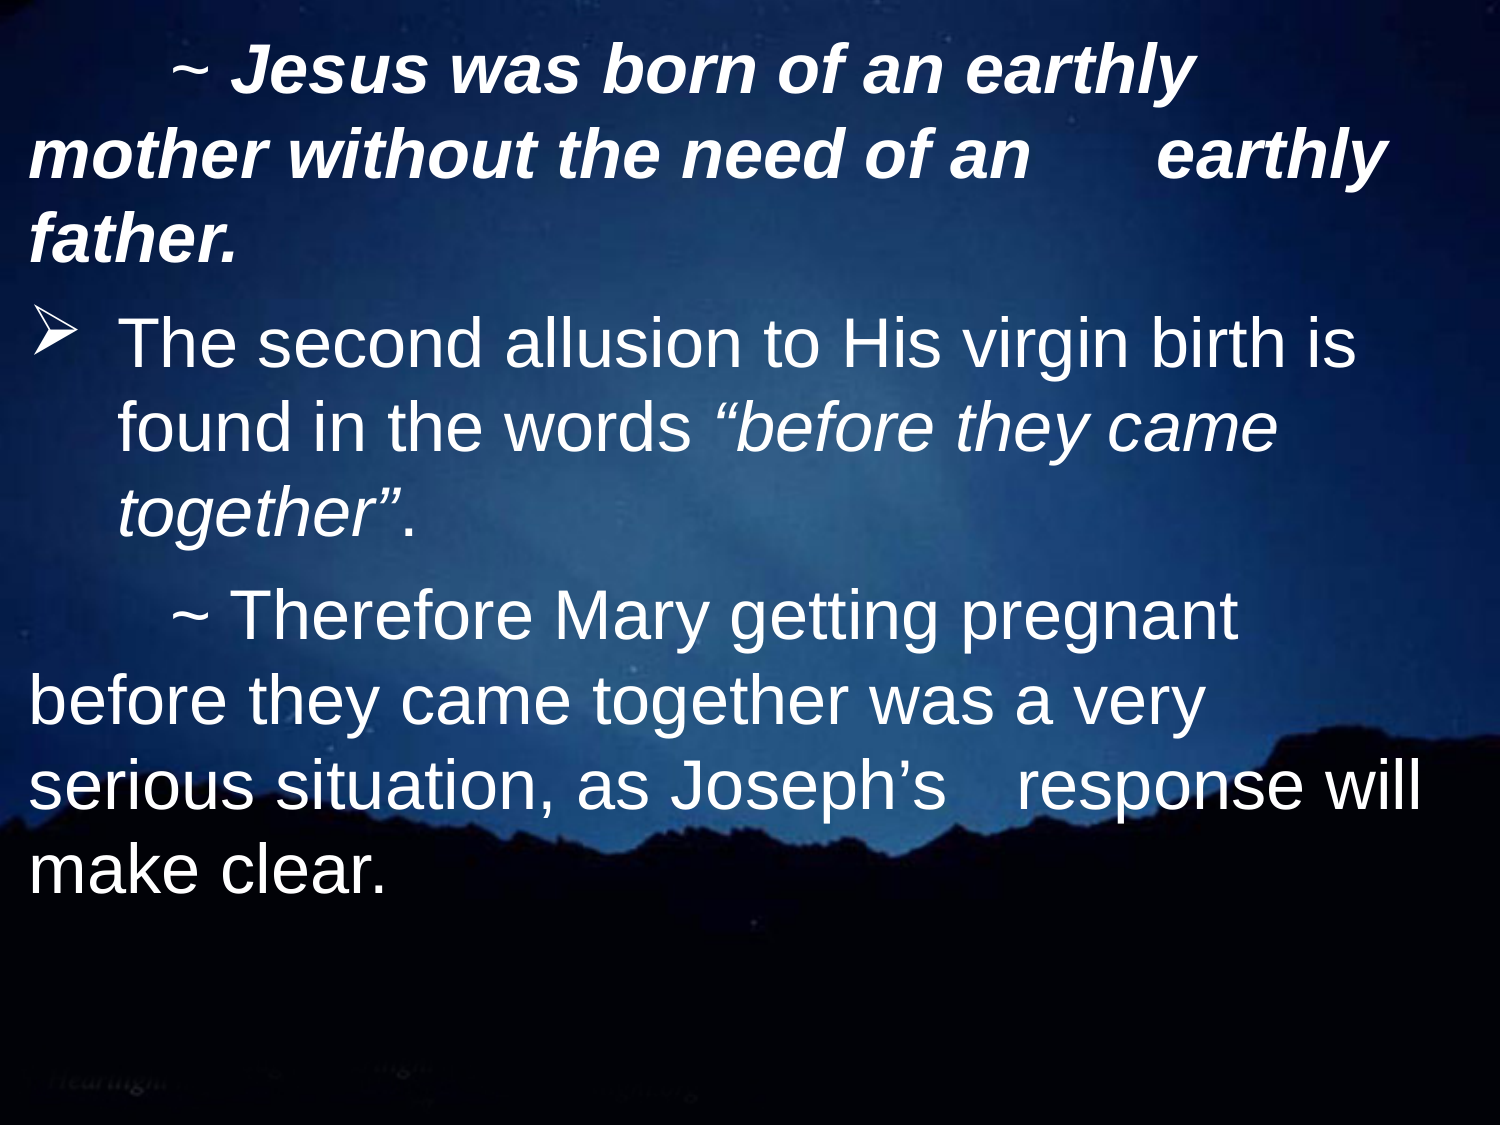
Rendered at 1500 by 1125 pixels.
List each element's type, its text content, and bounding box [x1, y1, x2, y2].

subtitle ~ Jesus was born of an earthly mother without the need of an earthly father. The second allusion to His virgin birth is found in the words “before they came together”. ~ Therefore Mary getting pregnant before they came together was a very serious situation, as Joseph’s response will make clear. [13, 16, 1484, 1108]
picture [0, 0, 1500, 1125]
